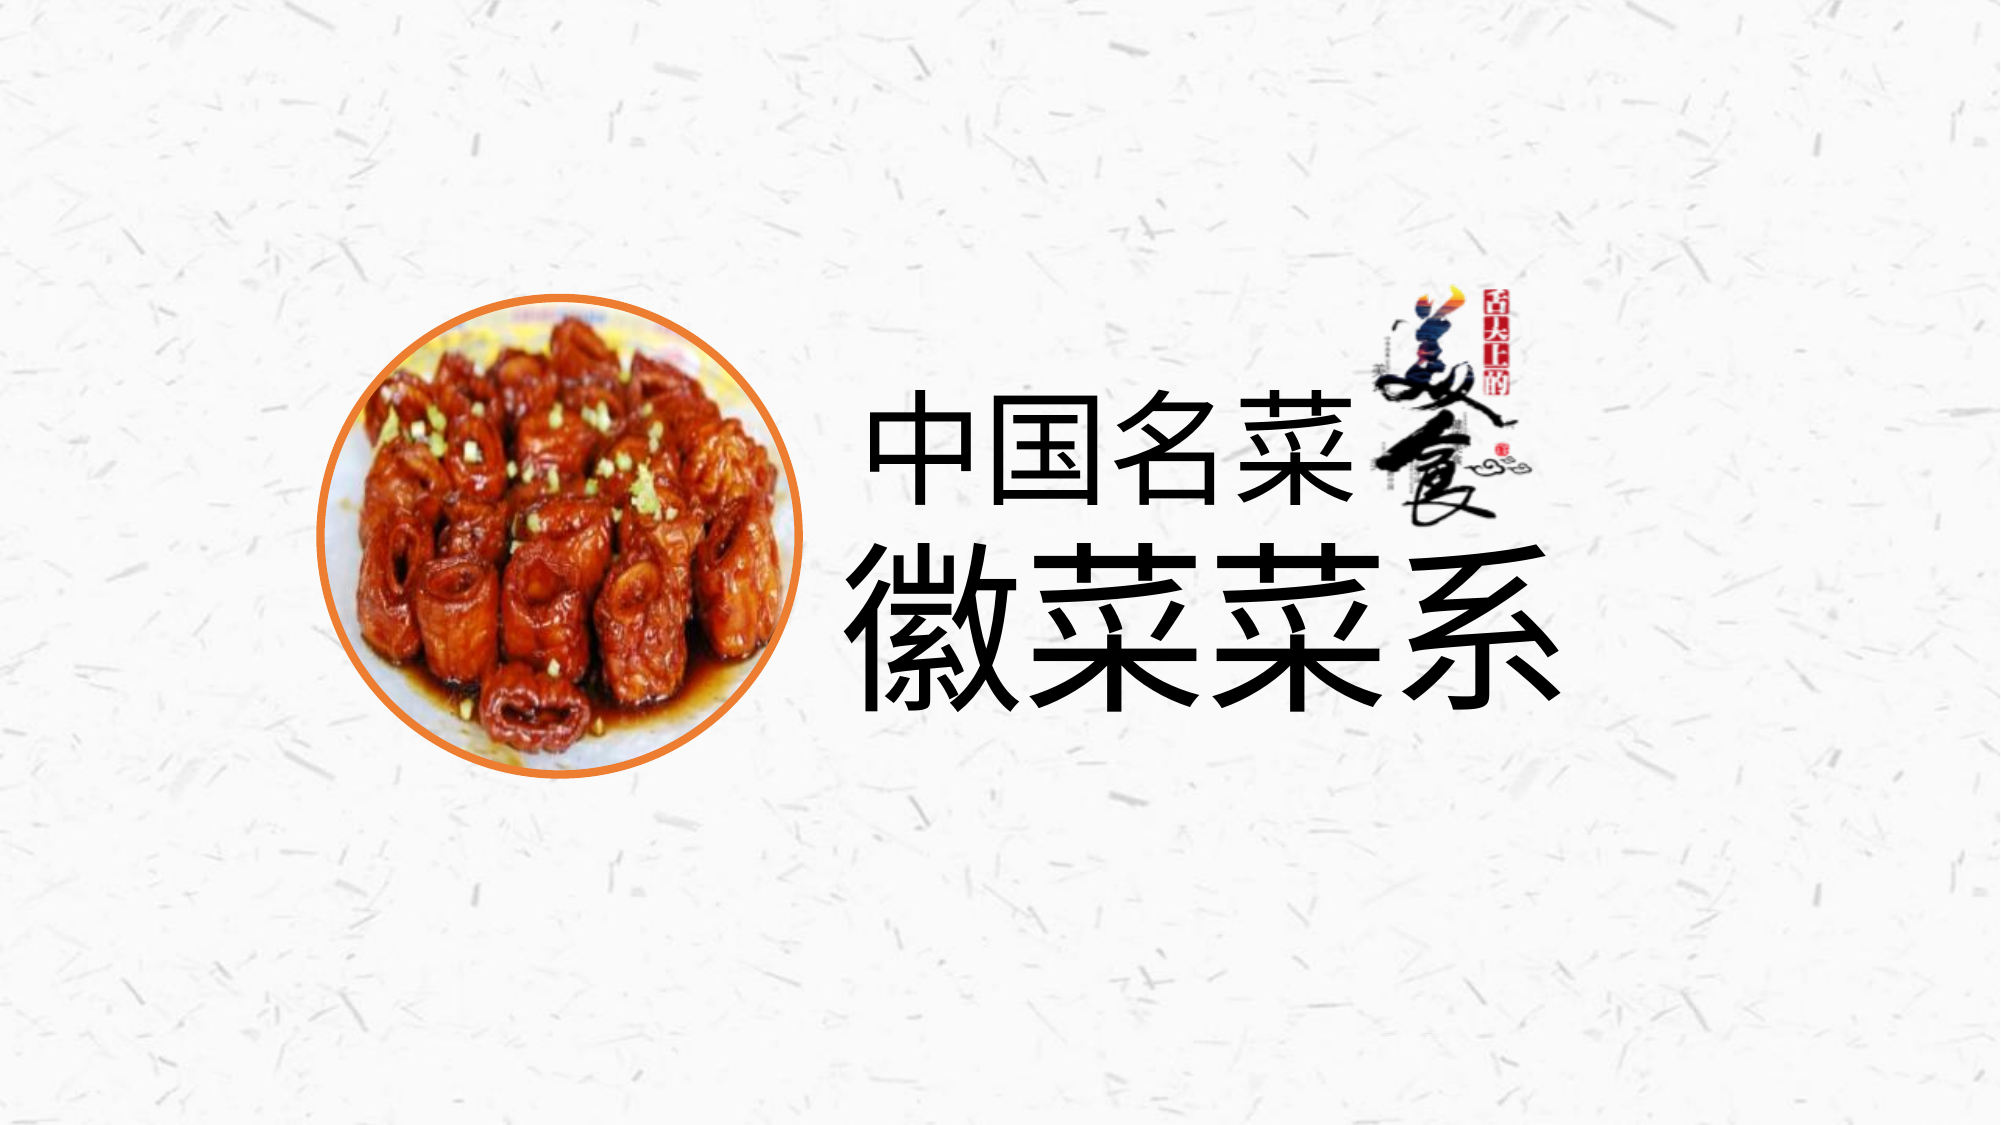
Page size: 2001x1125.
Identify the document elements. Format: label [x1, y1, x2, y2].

text_box [320, 266, 1627, 775]
picture [0, 0, 2001, 1125]
